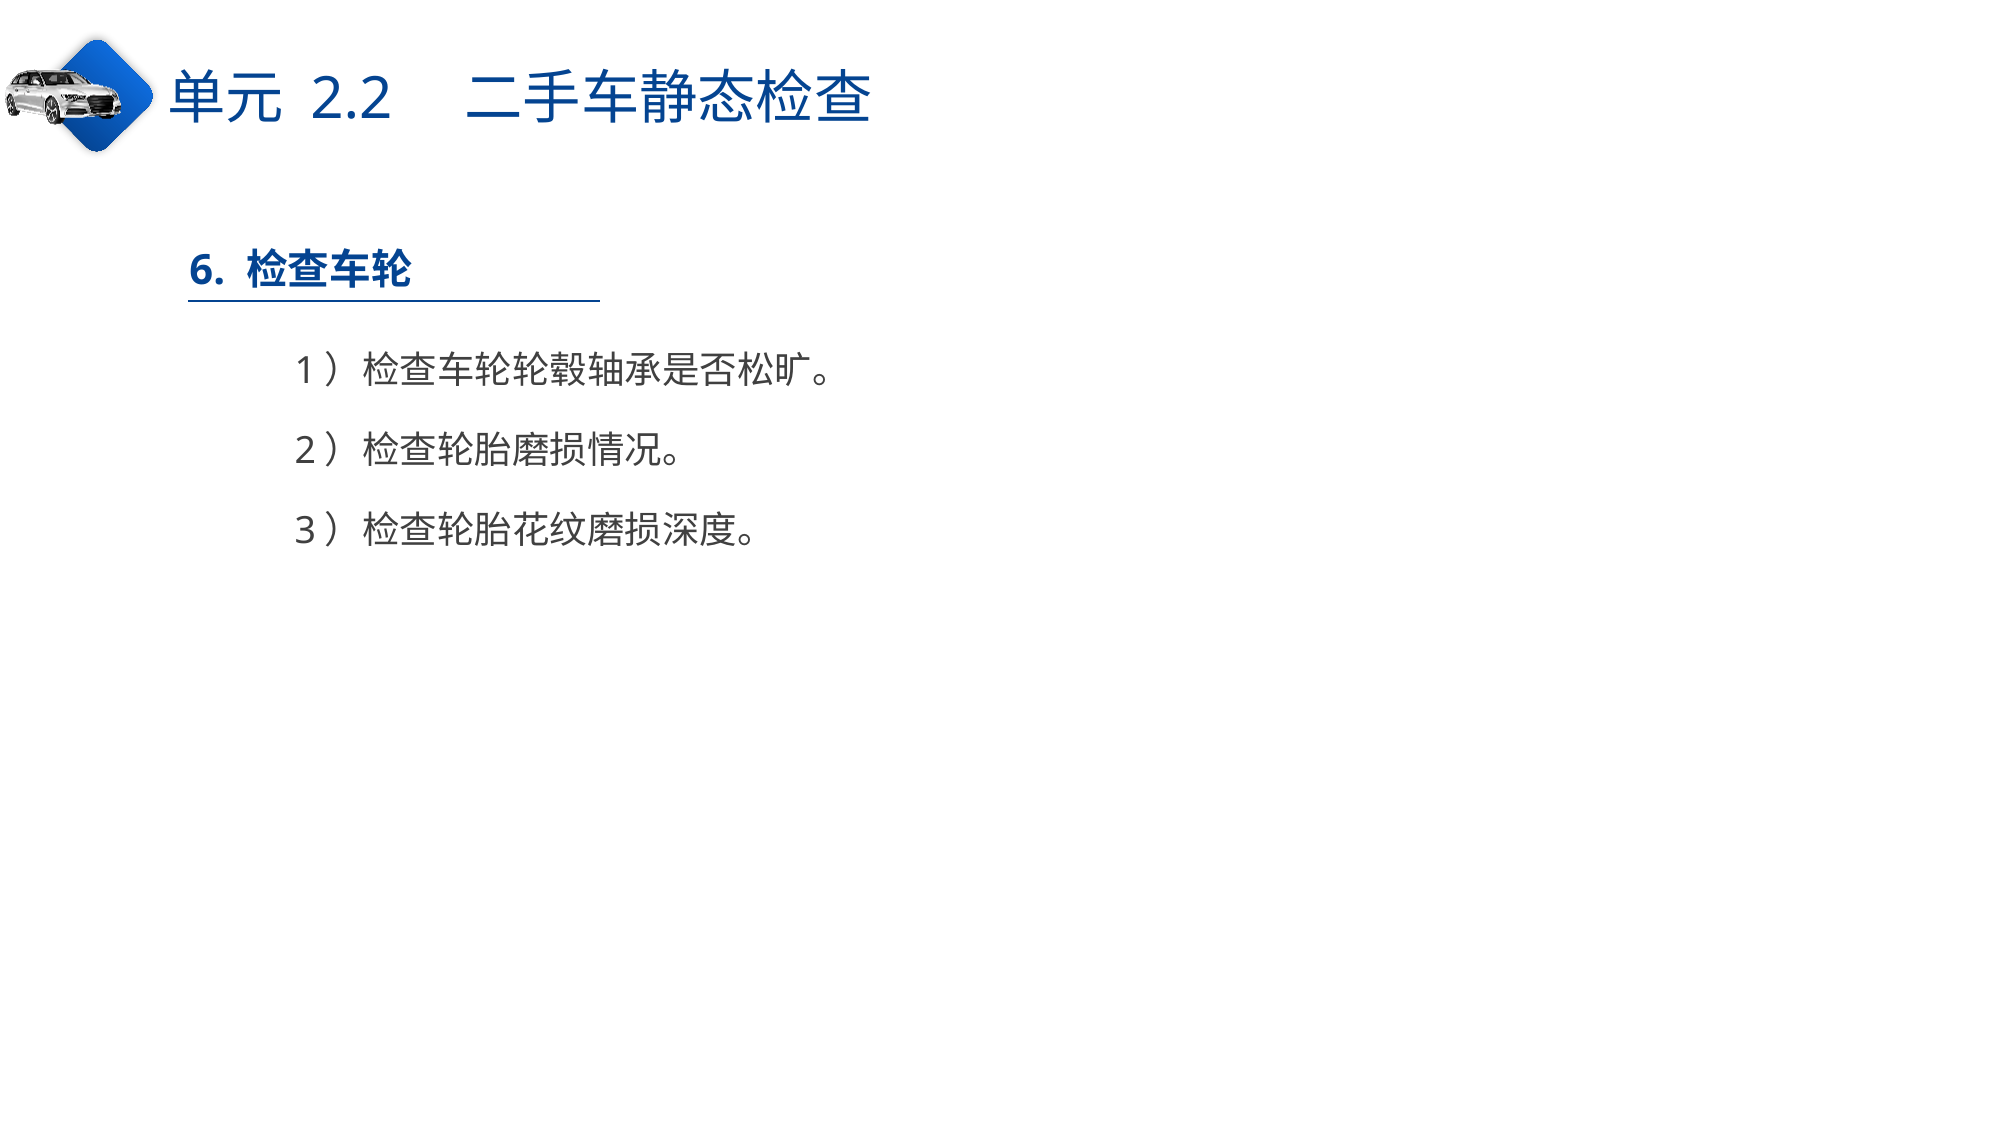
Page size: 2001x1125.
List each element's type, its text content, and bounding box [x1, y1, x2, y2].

text_box 1）检查车轮轮毂轴承是否松旷。 2）检查轮胎磨损情况。 3）检查轮胎花纹磨损深度。 [204, 316, 1800, 559]
text_box 单元 2.2 二手车静态检查 [152, 52, 888, 138]
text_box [174, 235, 1330, 302]
picture [0, 31, 125, 157]
